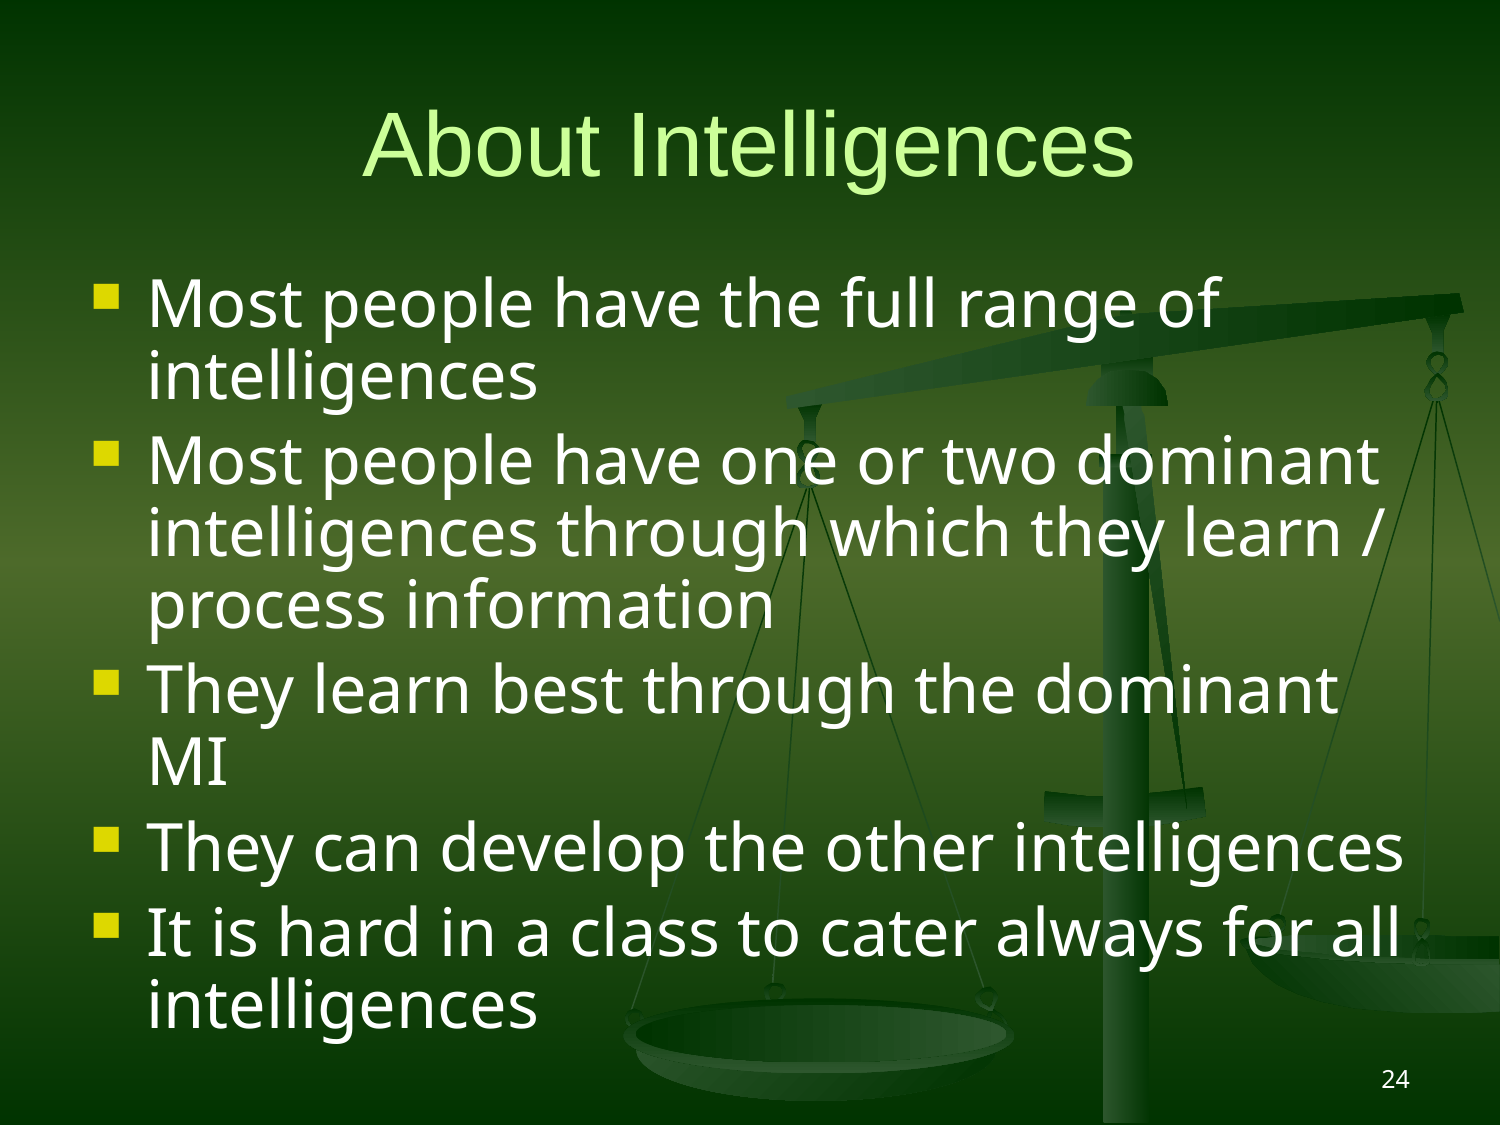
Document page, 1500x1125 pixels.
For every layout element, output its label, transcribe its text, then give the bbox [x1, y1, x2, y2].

list Most people have the full range of intelligences Most people have one or two dominant intelligences through which they learn / process information They learn best through the dominant MI They can develop the other intelligences It is hard in a class to cater always for all intelligences [74, 262, 1426, 1006]
slide_number 24 [1074, 1029, 1426, 1106]
title About Intelligences [74, 45, 1426, 234]
